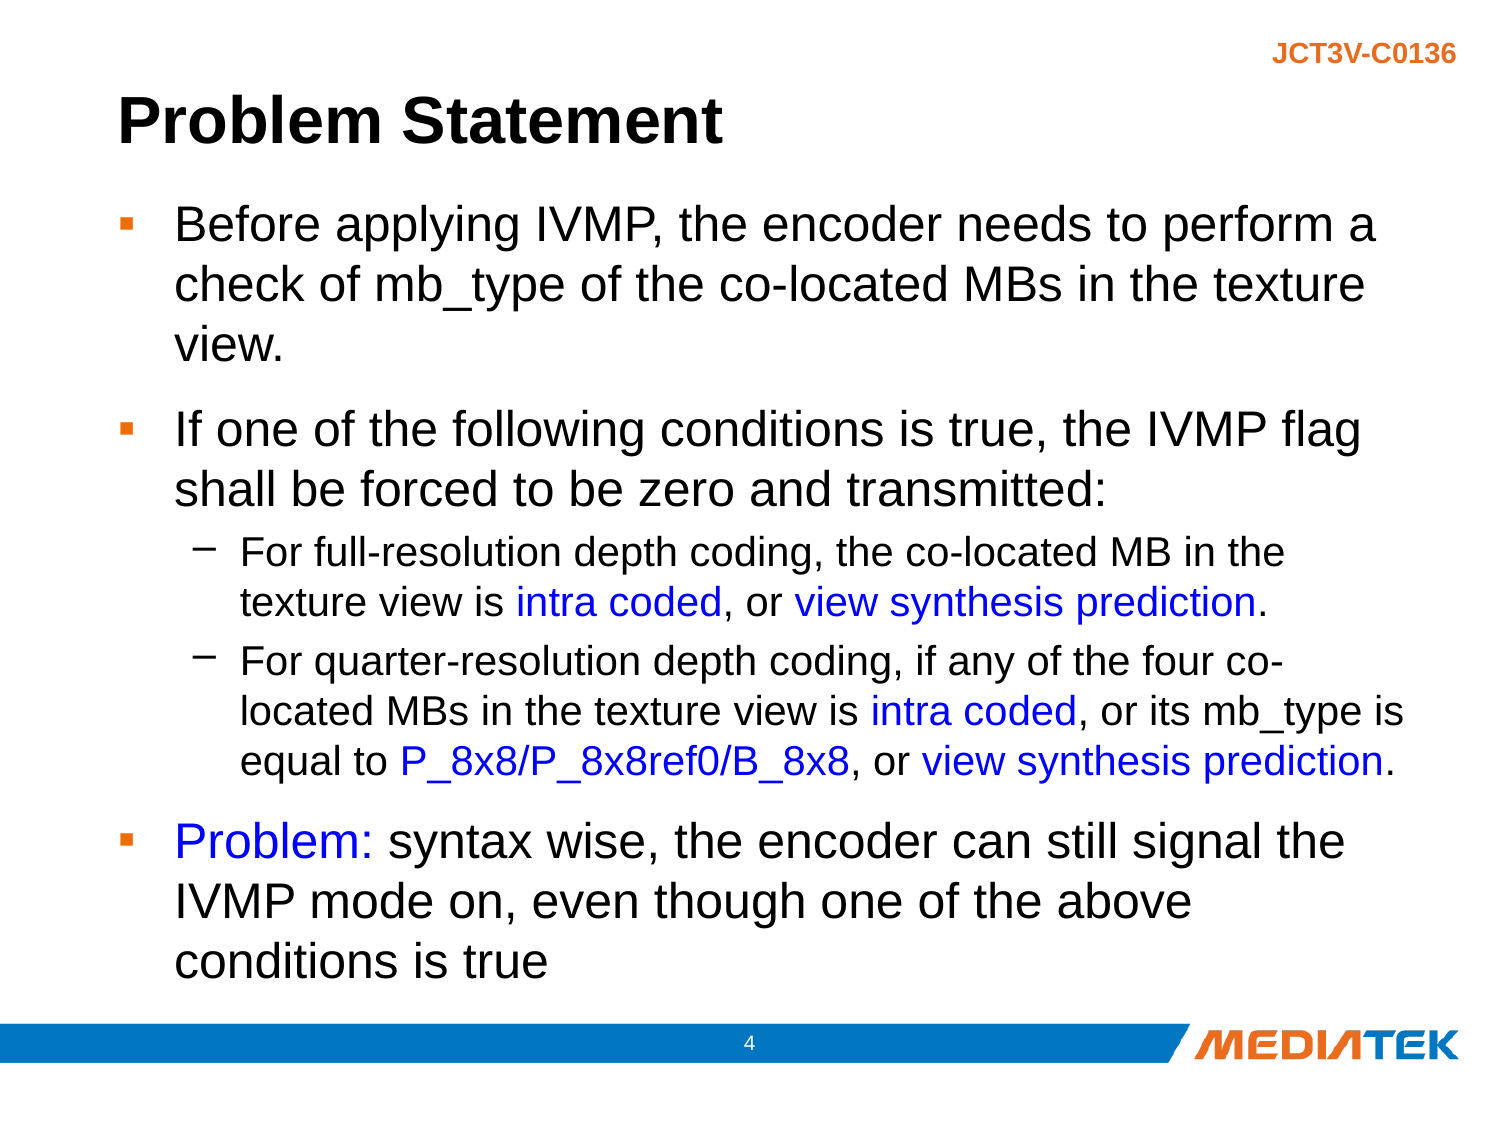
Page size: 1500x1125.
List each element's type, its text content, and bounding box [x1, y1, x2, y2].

picture [789, 1023, 1459, 1063]
slide_number 3 [711, 1022, 789, 1090]
list Before applying IVMP, the encoder needs to perform a check of mb_type of the co-located MBs in the texture view. If one of the following conditions is true, the IVMP flag shall be forced to be zero and transmitted: For full-resolution depth coding, the co-located MB in the texture view is intra coded, or view synthesis prediction. For quarter-resolution depth coding, if any of the four co-located MBs in the texture view is intra coded, or its mb_type is equal to P_8x8/P_8x8ref0/B_8x8, or view synthesis prediction. Problem: syntax wise, the encoder can still signal the IVMP mode on, even though one of the above conditions is true [102, 184, 1425, 998]
title Problem Statement [101, 62, 1425, 172]
picture [0, 1023, 711, 1063]
